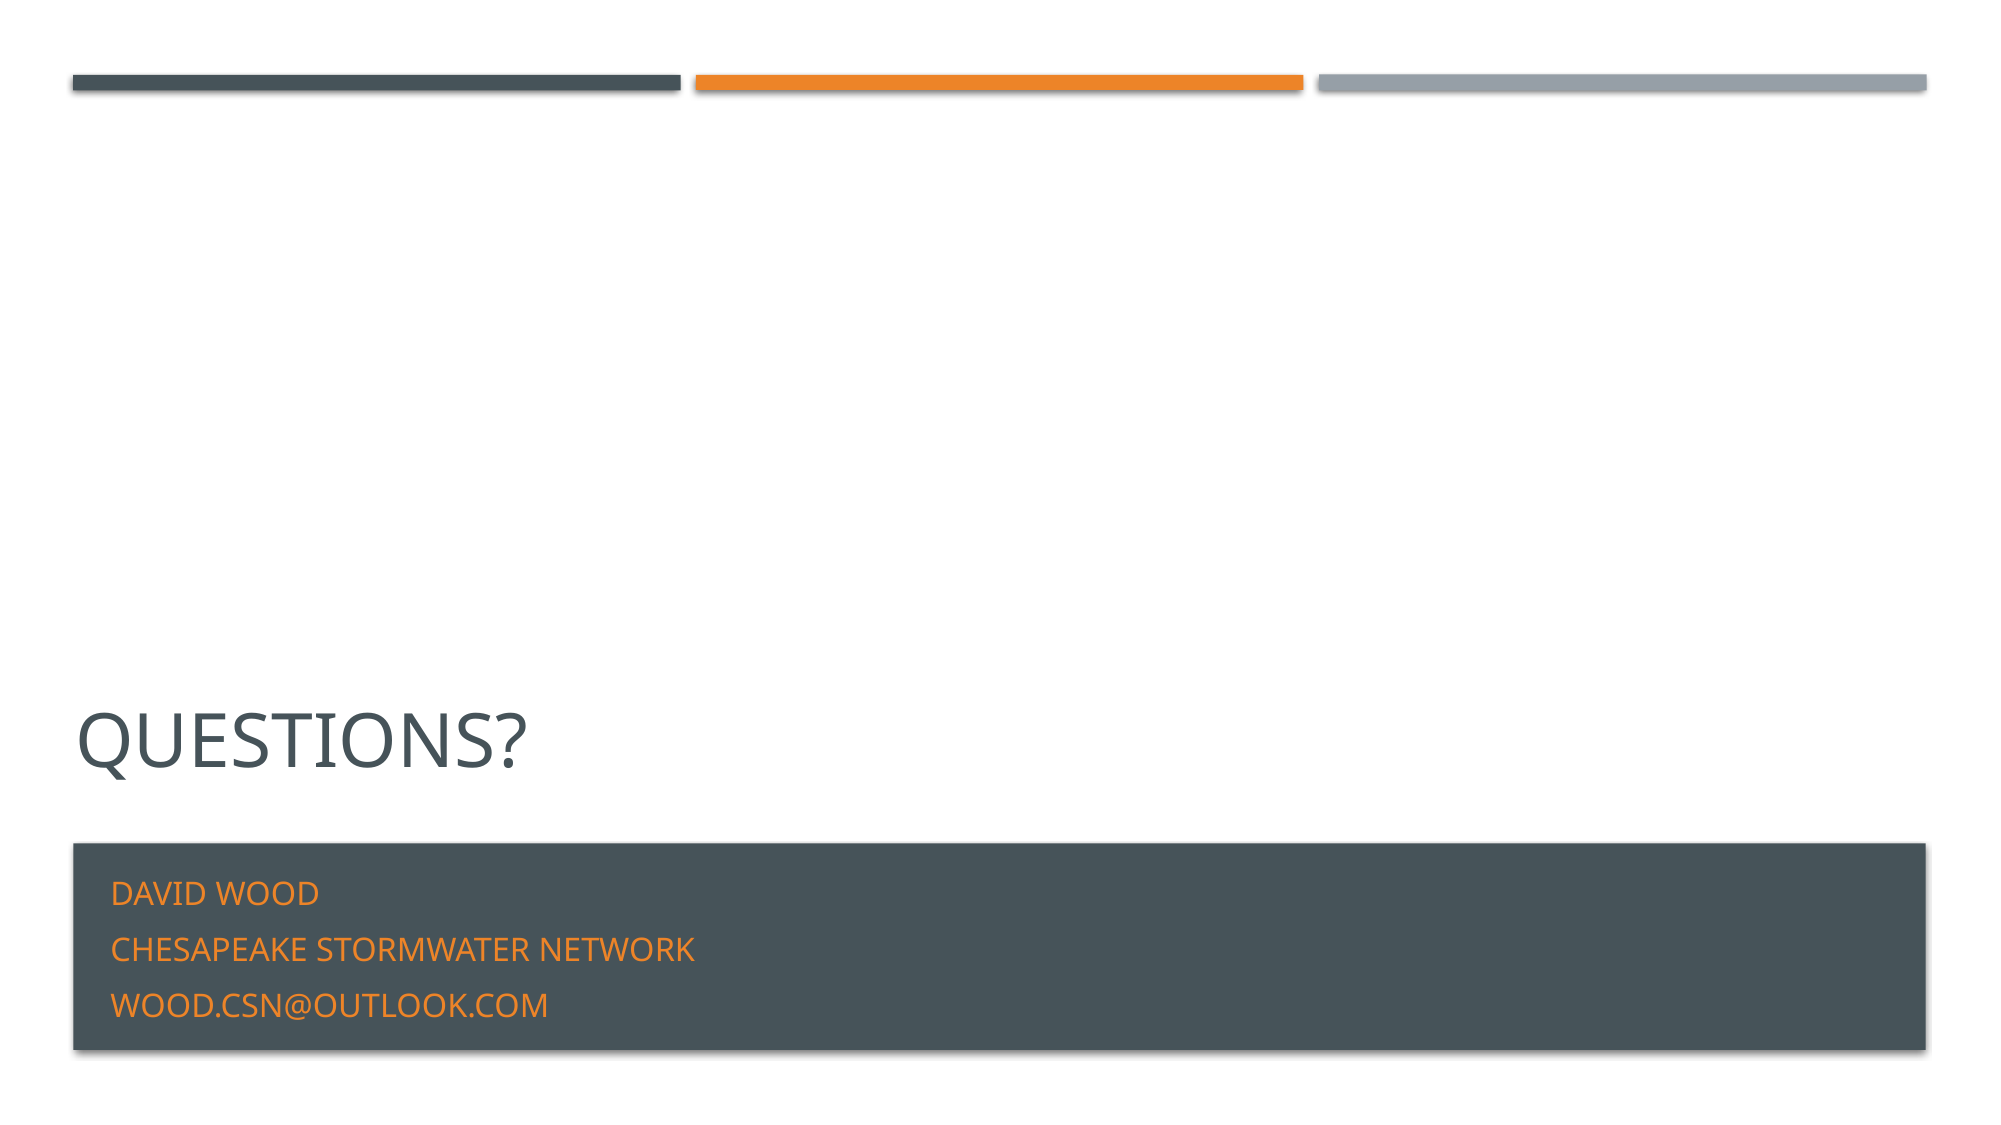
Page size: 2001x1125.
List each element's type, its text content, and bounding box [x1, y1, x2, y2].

list David Wood Chesapeake Stormwater Network Wood.CSN@Outlook.com [95, 864, 1905, 1034]
title Questions? [60, 544, 1870, 791]
